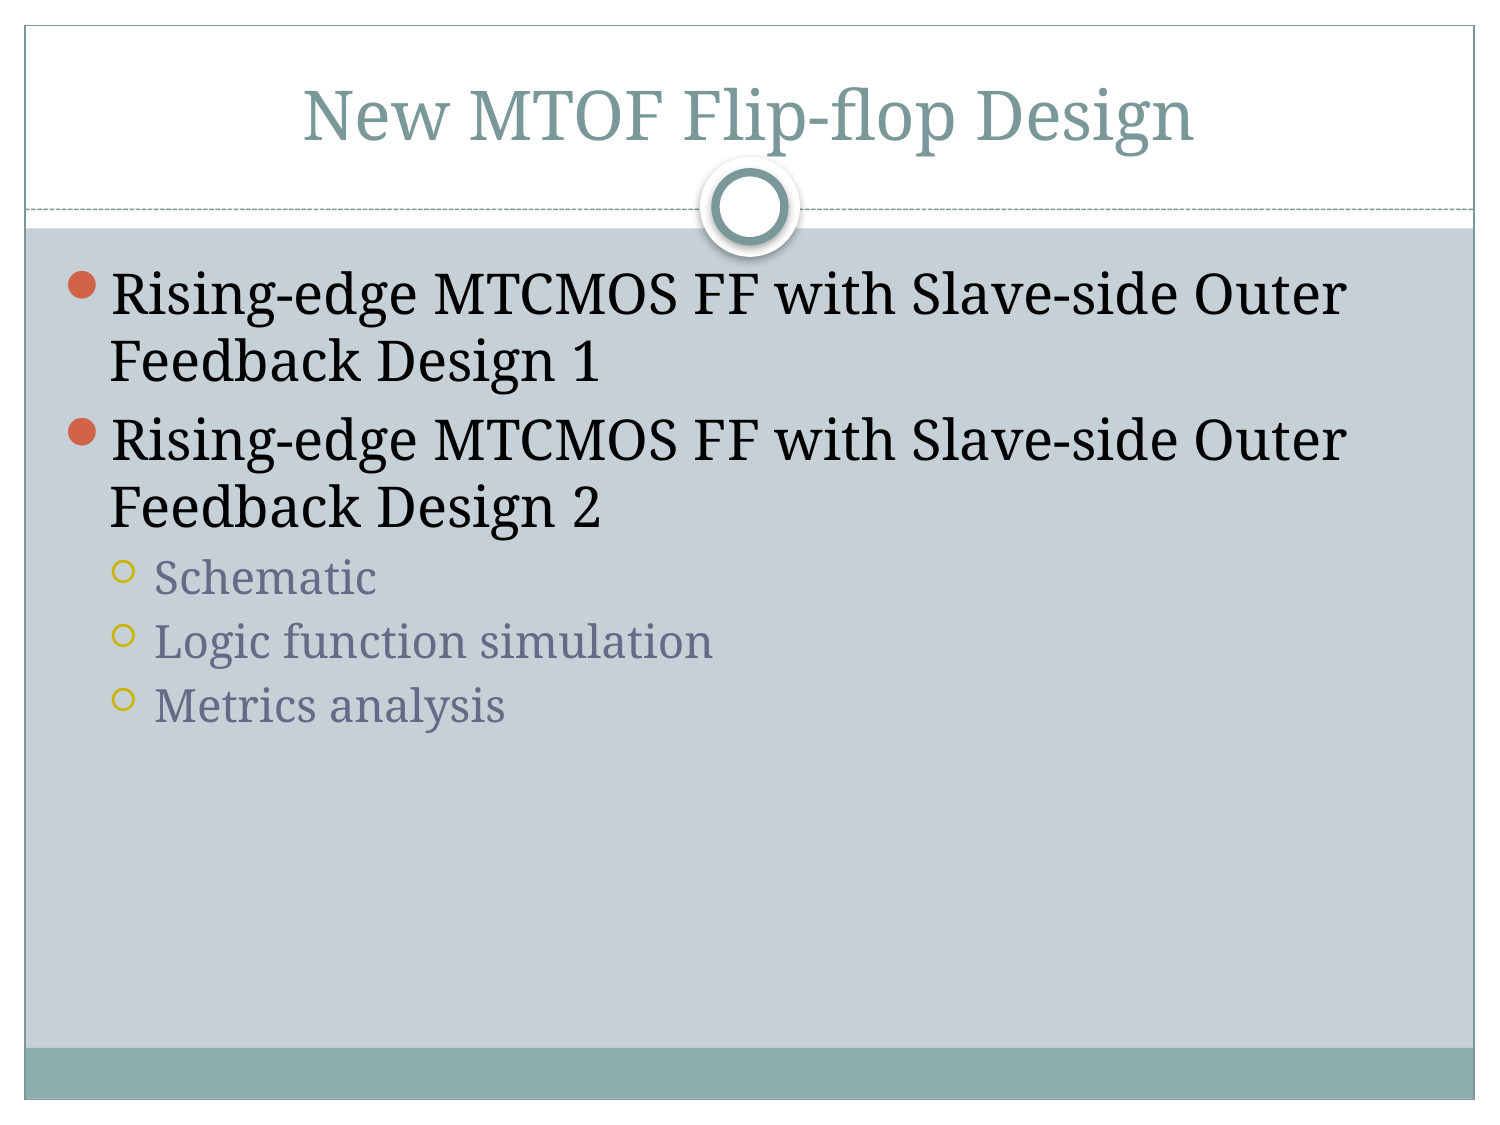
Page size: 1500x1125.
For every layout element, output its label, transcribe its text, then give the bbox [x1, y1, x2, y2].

title New MTOF Flip-flop Design [49, 37, 1450, 162]
list Rising-edge MTCMOS FF with Slave-side Outer Feedback Design 1 Rising-edge MTCMOS FF with Slave-side Outer Feedback Design 2 Schematic Logic function simulation Metrics analysis [49, 250, 1445, 1001]
